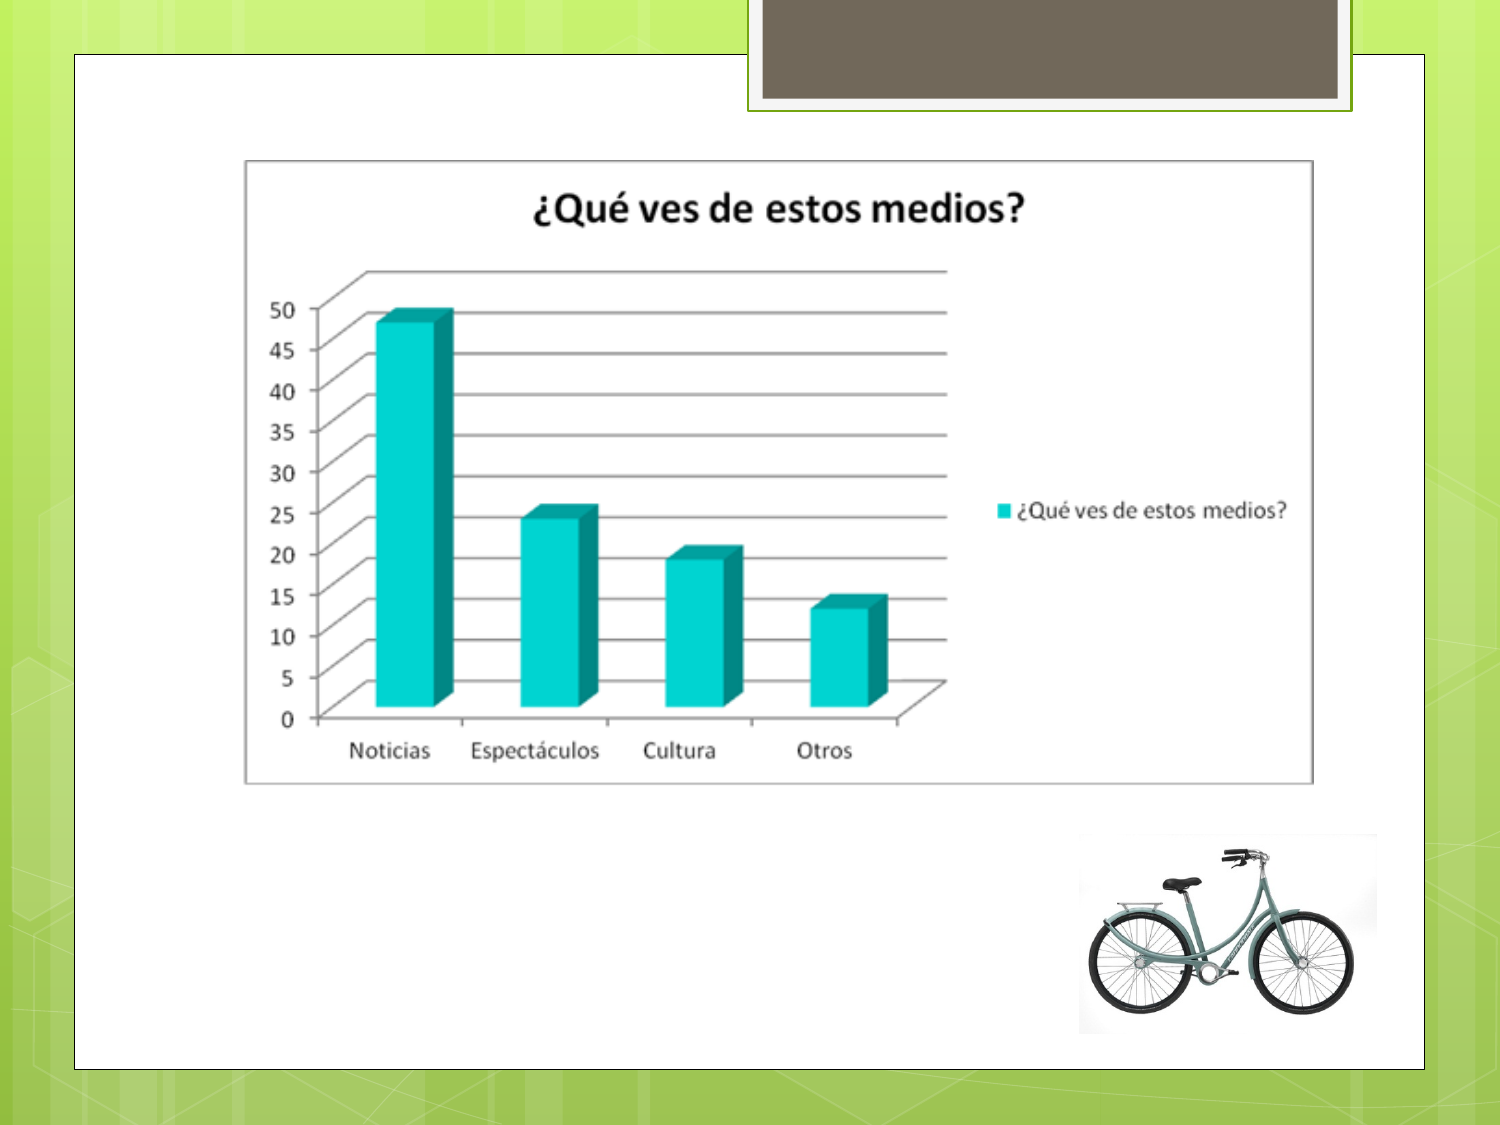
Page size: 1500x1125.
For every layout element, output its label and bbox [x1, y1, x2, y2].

list [241, 160, 1314, 788]
picture [1079, 833, 1377, 1035]
